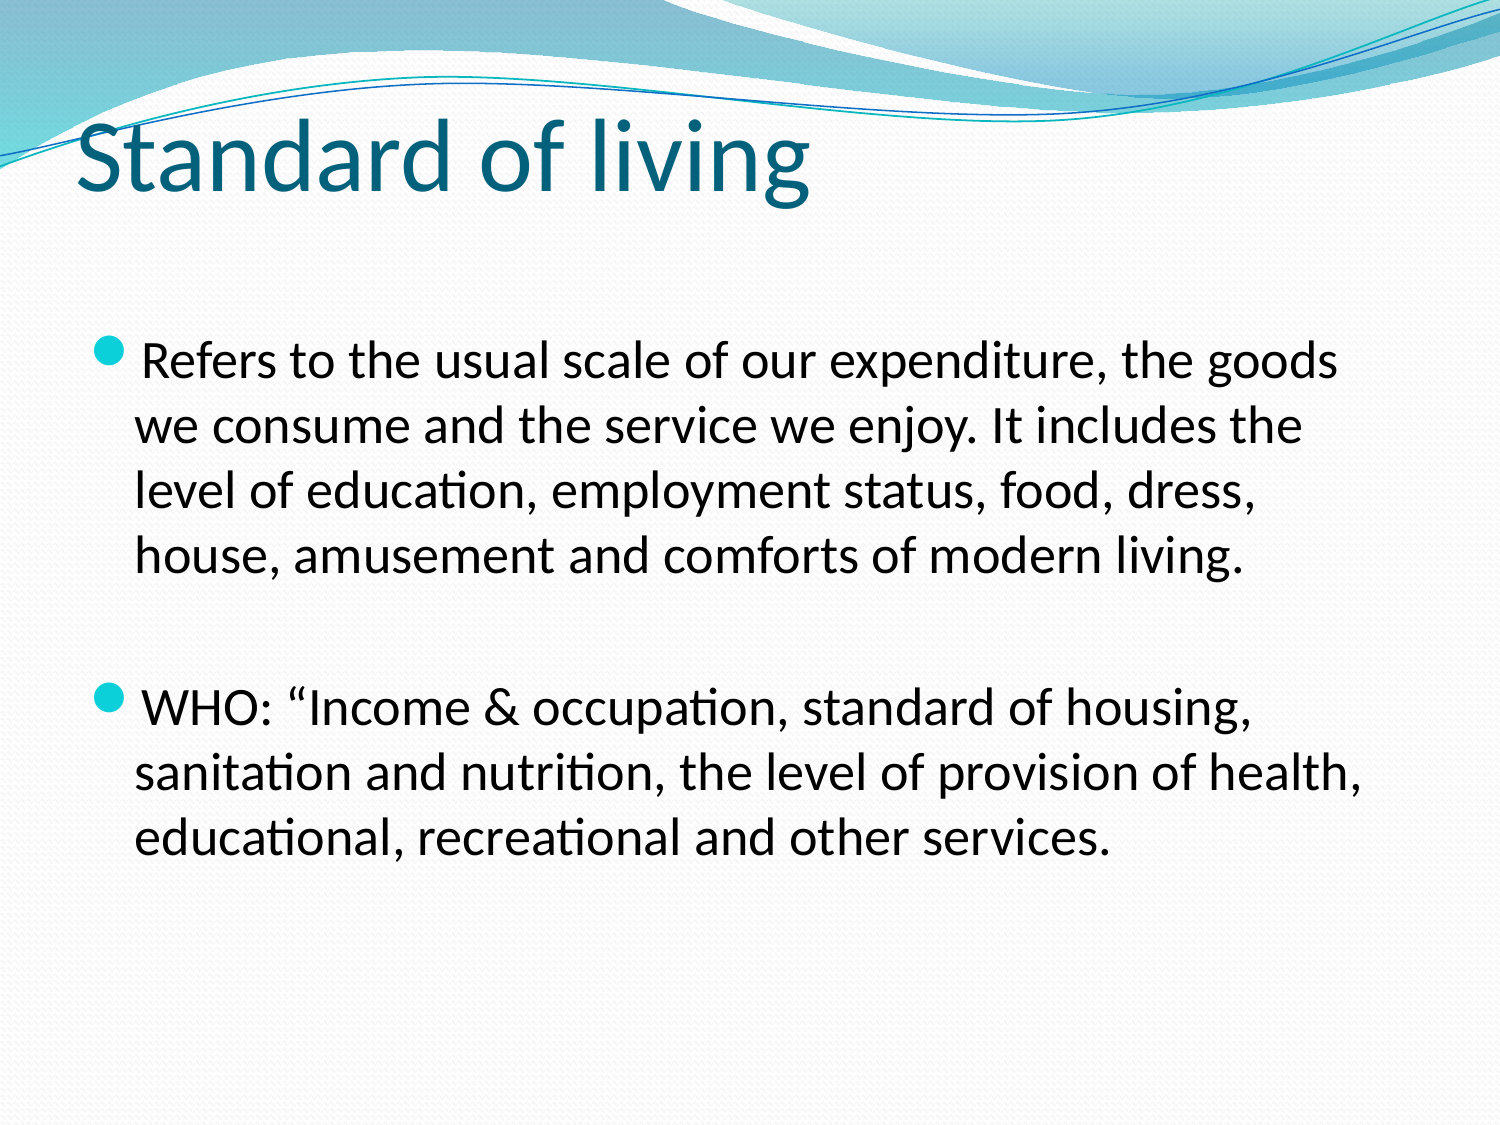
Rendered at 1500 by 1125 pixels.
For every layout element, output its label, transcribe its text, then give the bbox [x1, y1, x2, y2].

list Refers to the usual scale of our expenditure, the goods we consume and the service we enjoy. It includes the level of education, employment status, food, dress, house, amusement and comforts of modern living. WHO: “Income & occupation, standard of housing, sanitation and nutrition, the level of provision of health, educational, recreational and other services. [75, 317, 1425, 1038]
title Standard of living [75, 62, 1425, 213]
